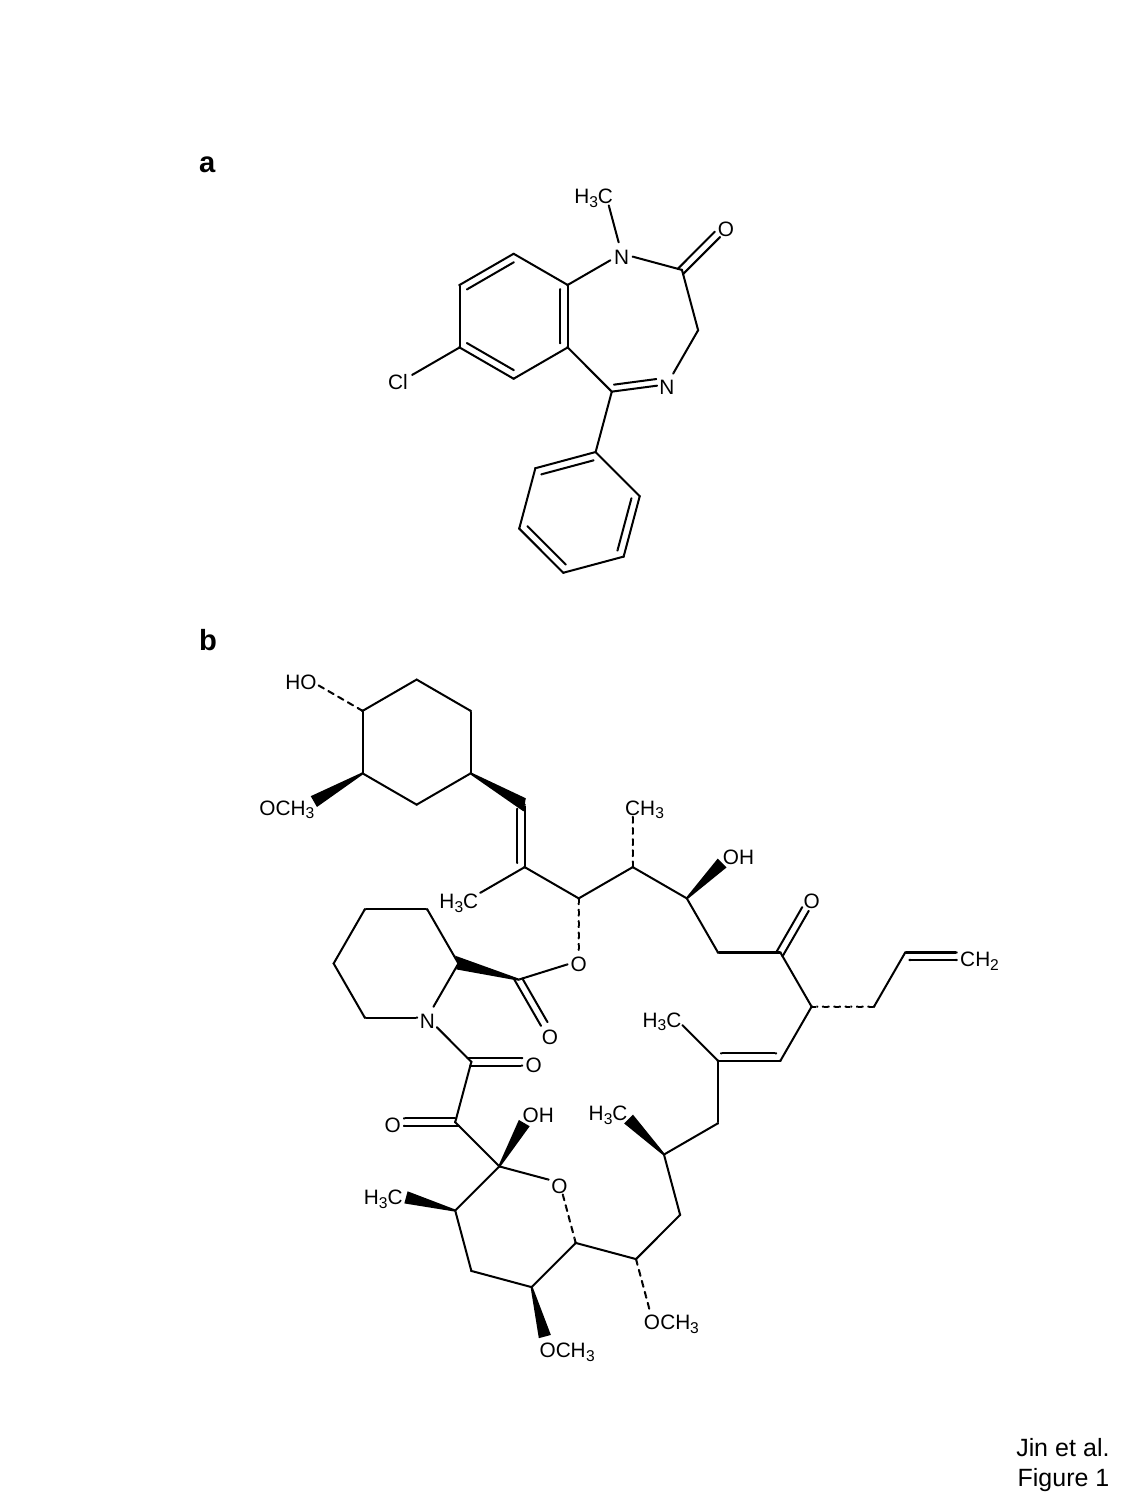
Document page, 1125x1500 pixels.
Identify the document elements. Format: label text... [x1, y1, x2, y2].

picture [384, 179, 740, 579]
text_box b [184, 613, 315, 664]
text_box a [184, 135, 315, 186]
picture [255, 664, 1005, 1365]
text_box Jin et al. Figure 1 [959, 1424, 1125, 1500]
